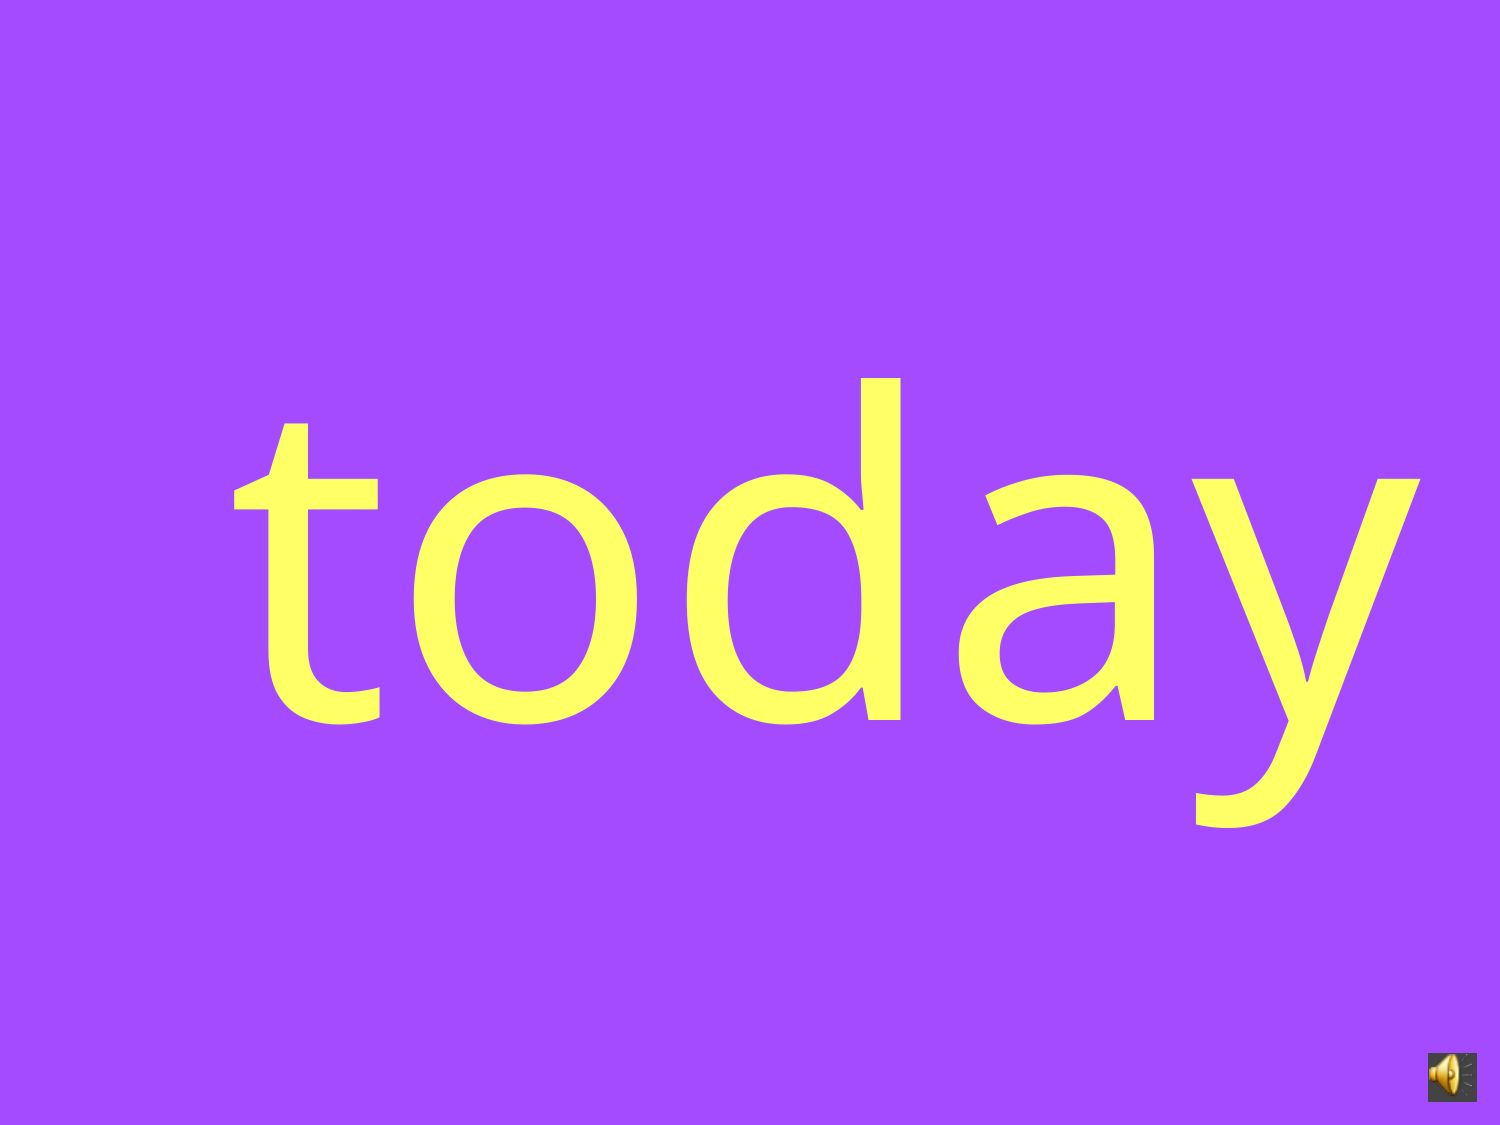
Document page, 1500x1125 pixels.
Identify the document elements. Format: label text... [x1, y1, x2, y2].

subtitle today [212, 262, 1450, 763]
picture [1427, 1052, 1478, 1103]
